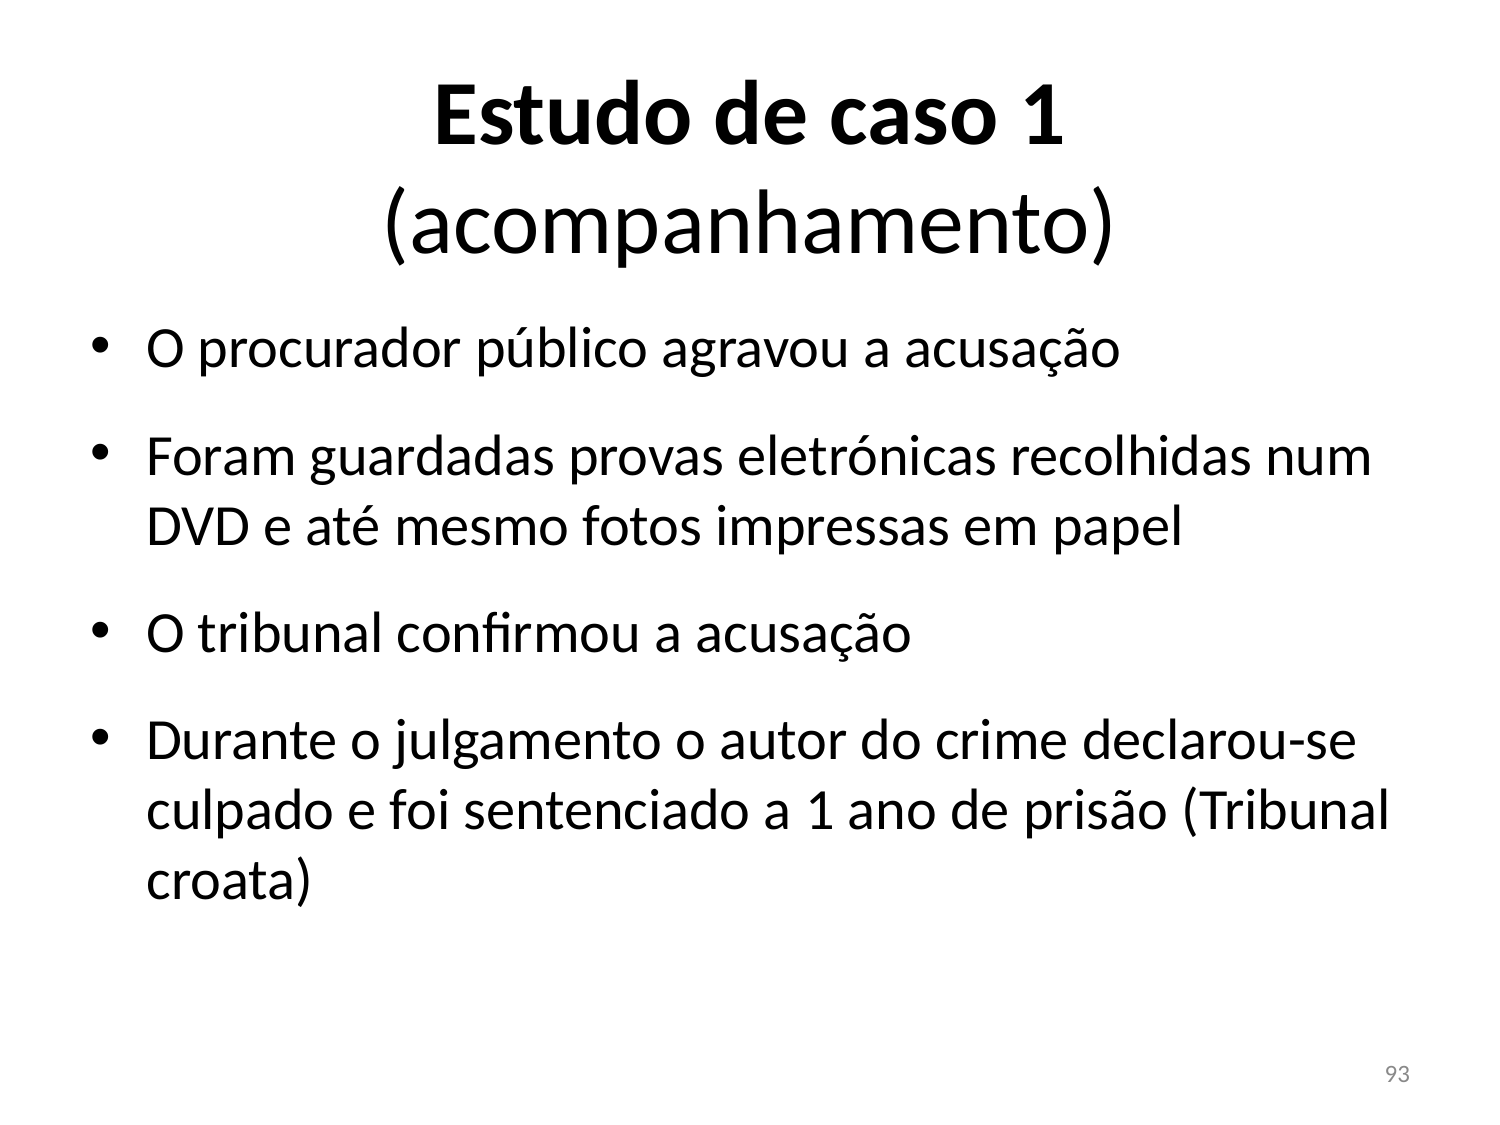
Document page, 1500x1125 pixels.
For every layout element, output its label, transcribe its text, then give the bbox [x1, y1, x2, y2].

list O procurador público agravou a acusação Foram guardadas provas eletrónicas recolhidas num DVD e até mesmo fotos impressas em papel O tribunal confirmou a acusação Durante o julgamento o autor do crime declarou-se culpado e foi sentenciado a 1 ano de prisão (Tribunal croata) [75, 302, 1425, 1005]
slide_number 93 [1074, 1042, 1425, 1103]
title Estudo de caso 1 (acompanhamento) [75, 45, 1425, 187]
